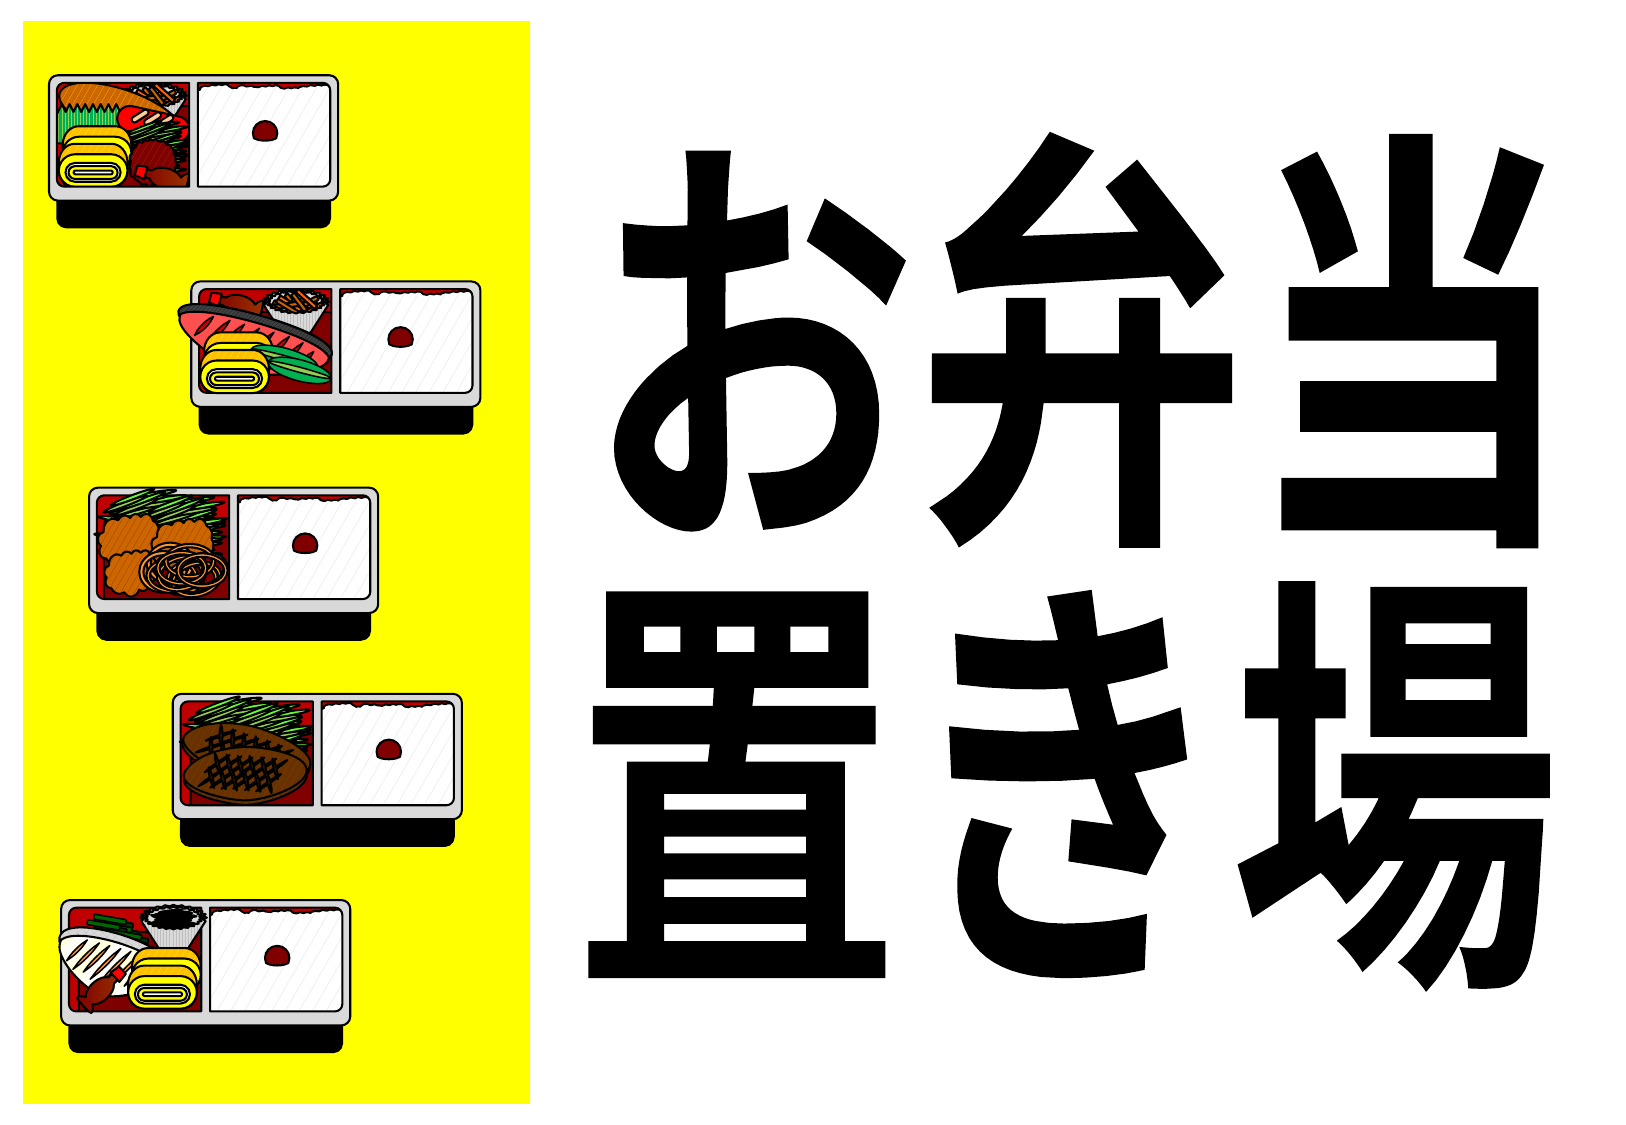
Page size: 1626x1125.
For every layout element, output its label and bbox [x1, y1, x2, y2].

text_box [172, 693, 463, 847]
text_box [172, 281, 481, 434]
text_box [21, 19, 532, 1106]
text_box [88, 487, 379, 641]
text_box [48, 74, 339, 228]
text_box [53, 899, 351, 1053]
